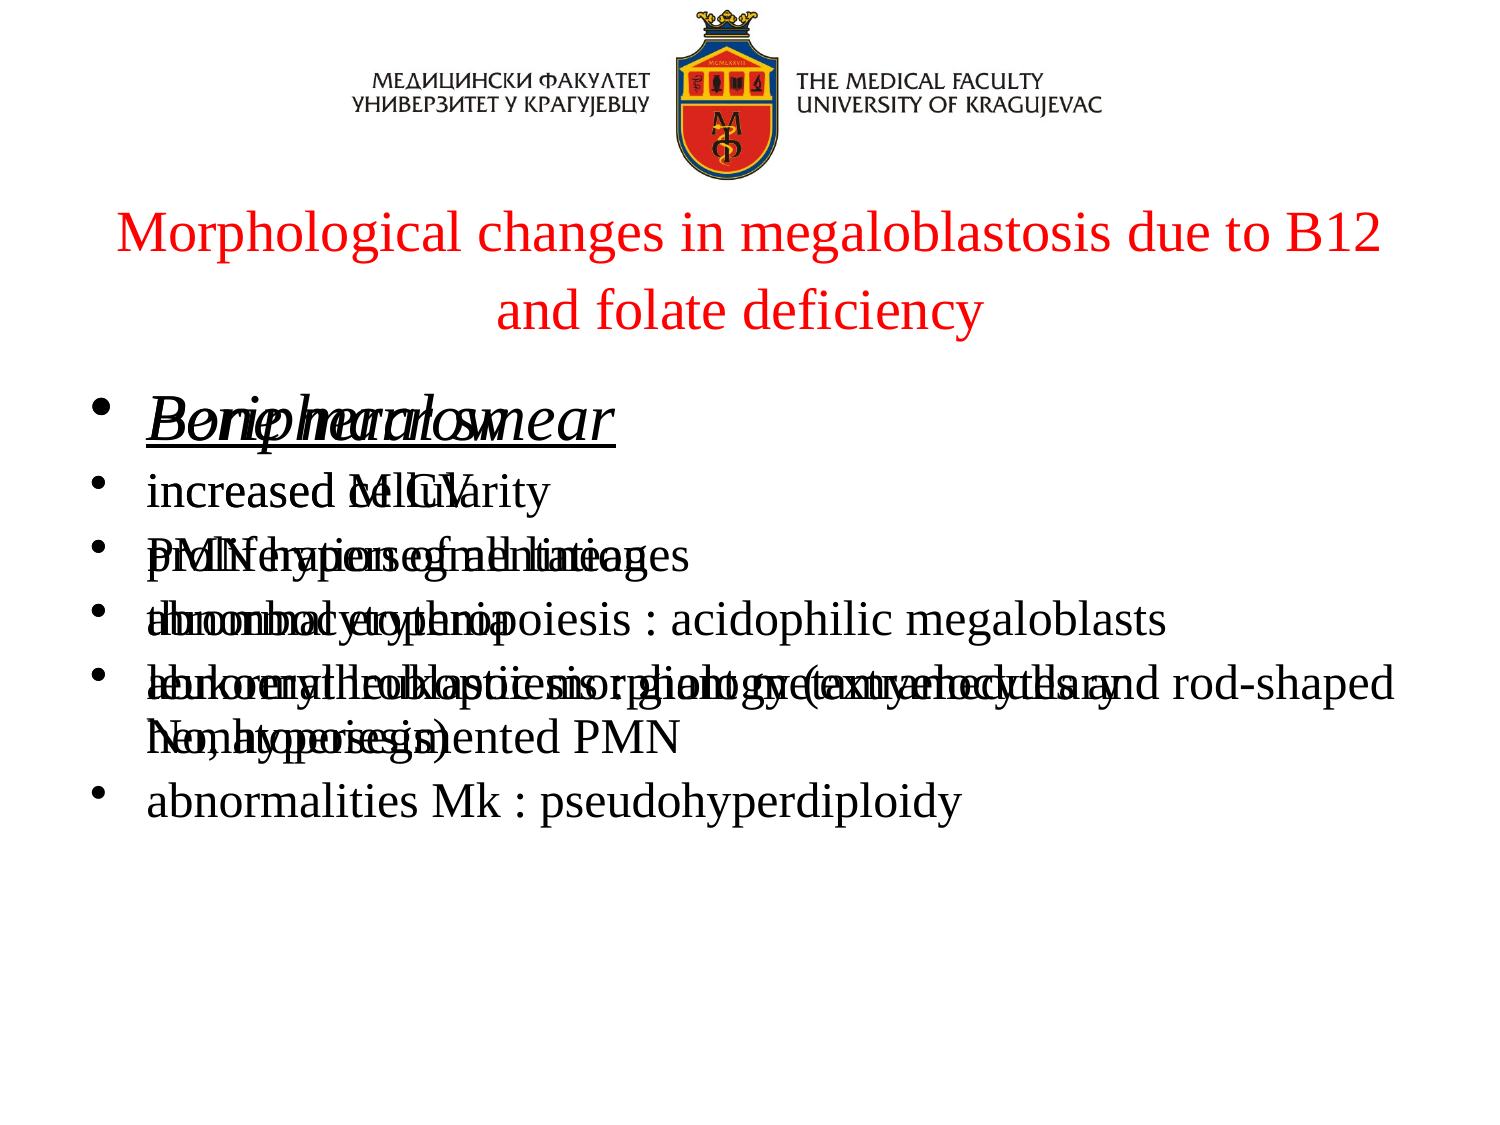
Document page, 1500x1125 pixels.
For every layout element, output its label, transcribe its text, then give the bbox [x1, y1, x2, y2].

list Bone marrow increased cellularity proliferation of all lineages abnormal erythropoiesis : acidophilic megaloblasts abnormal leukopoiesis : giant metamyelocytes and rod-shaped No, hypersegmented PMN abnormalities Mk : pseudohyperdiploidy [75, 375, 1425, 1118]
title Morphological changes in megaloblastosis due to B12 and folate deficiency [75, 174, 1425, 362]
picture [328, 0, 1125, 174]
